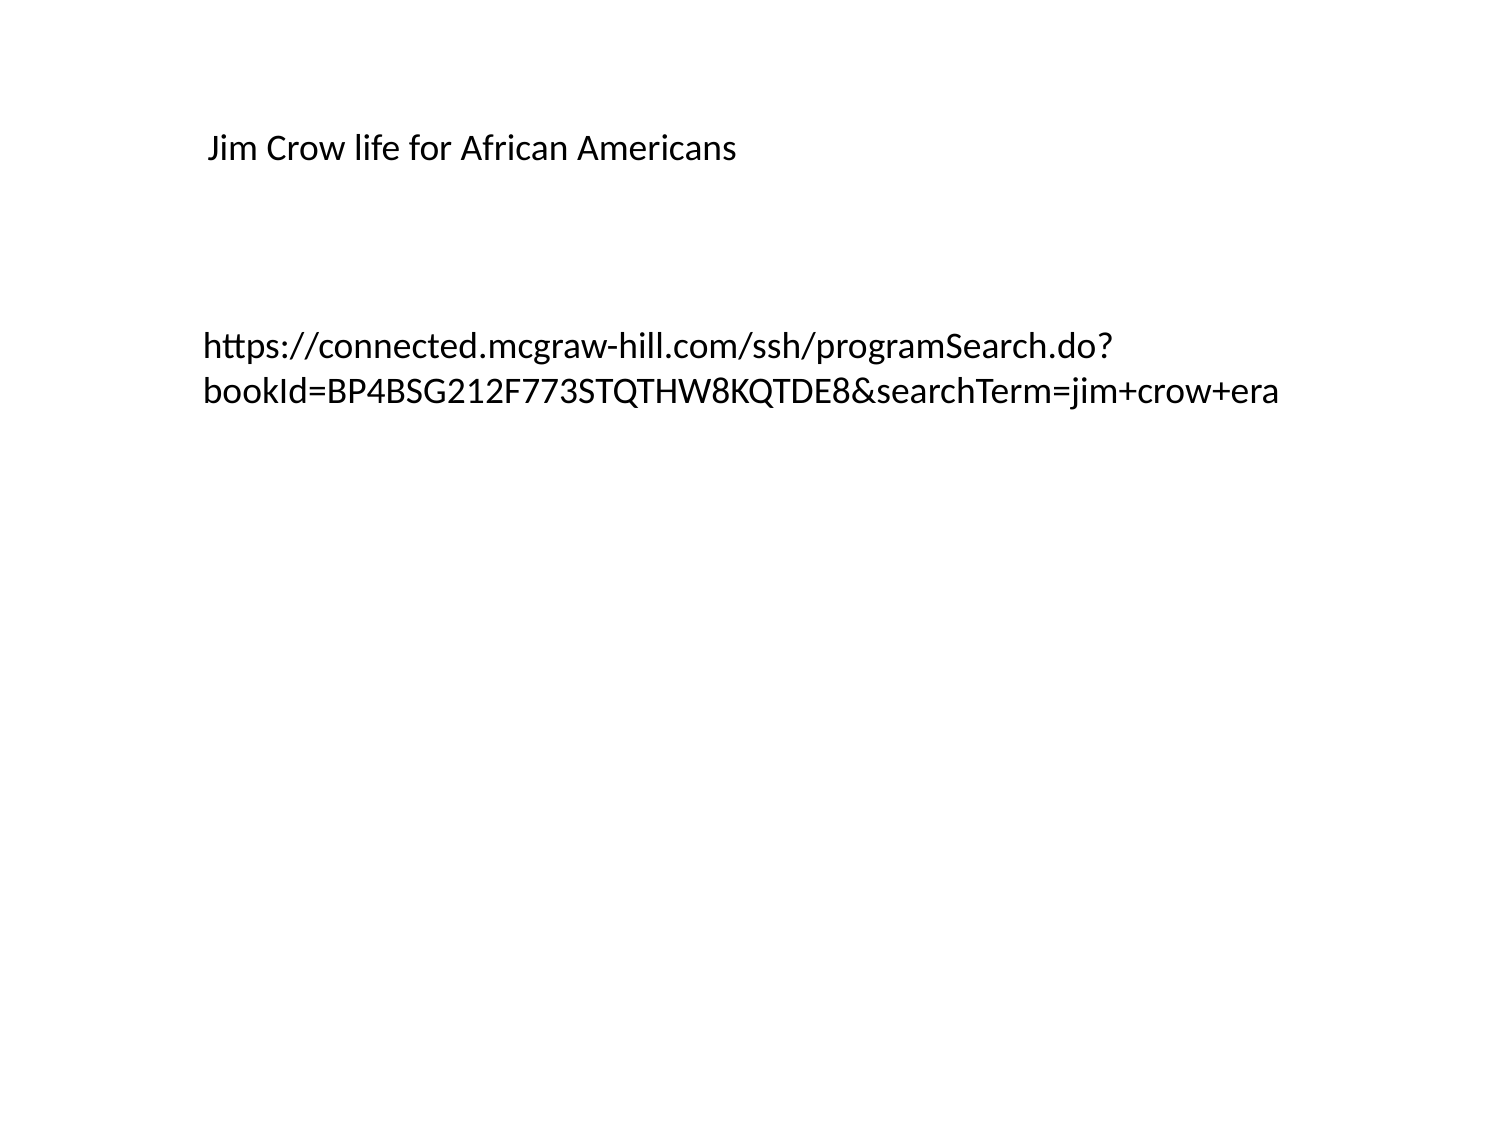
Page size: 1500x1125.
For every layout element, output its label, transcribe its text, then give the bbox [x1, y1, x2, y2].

text_box https://connected.mcgraw-hill.com/ssh/programSearch.do?bookId=BP4BSG212F773STQTHW8KQTDE8&searchTerm=jim+crow+era [188, 313, 1301, 419]
text_box Jim Crow life for African Americans [192, 115, 753, 176]
